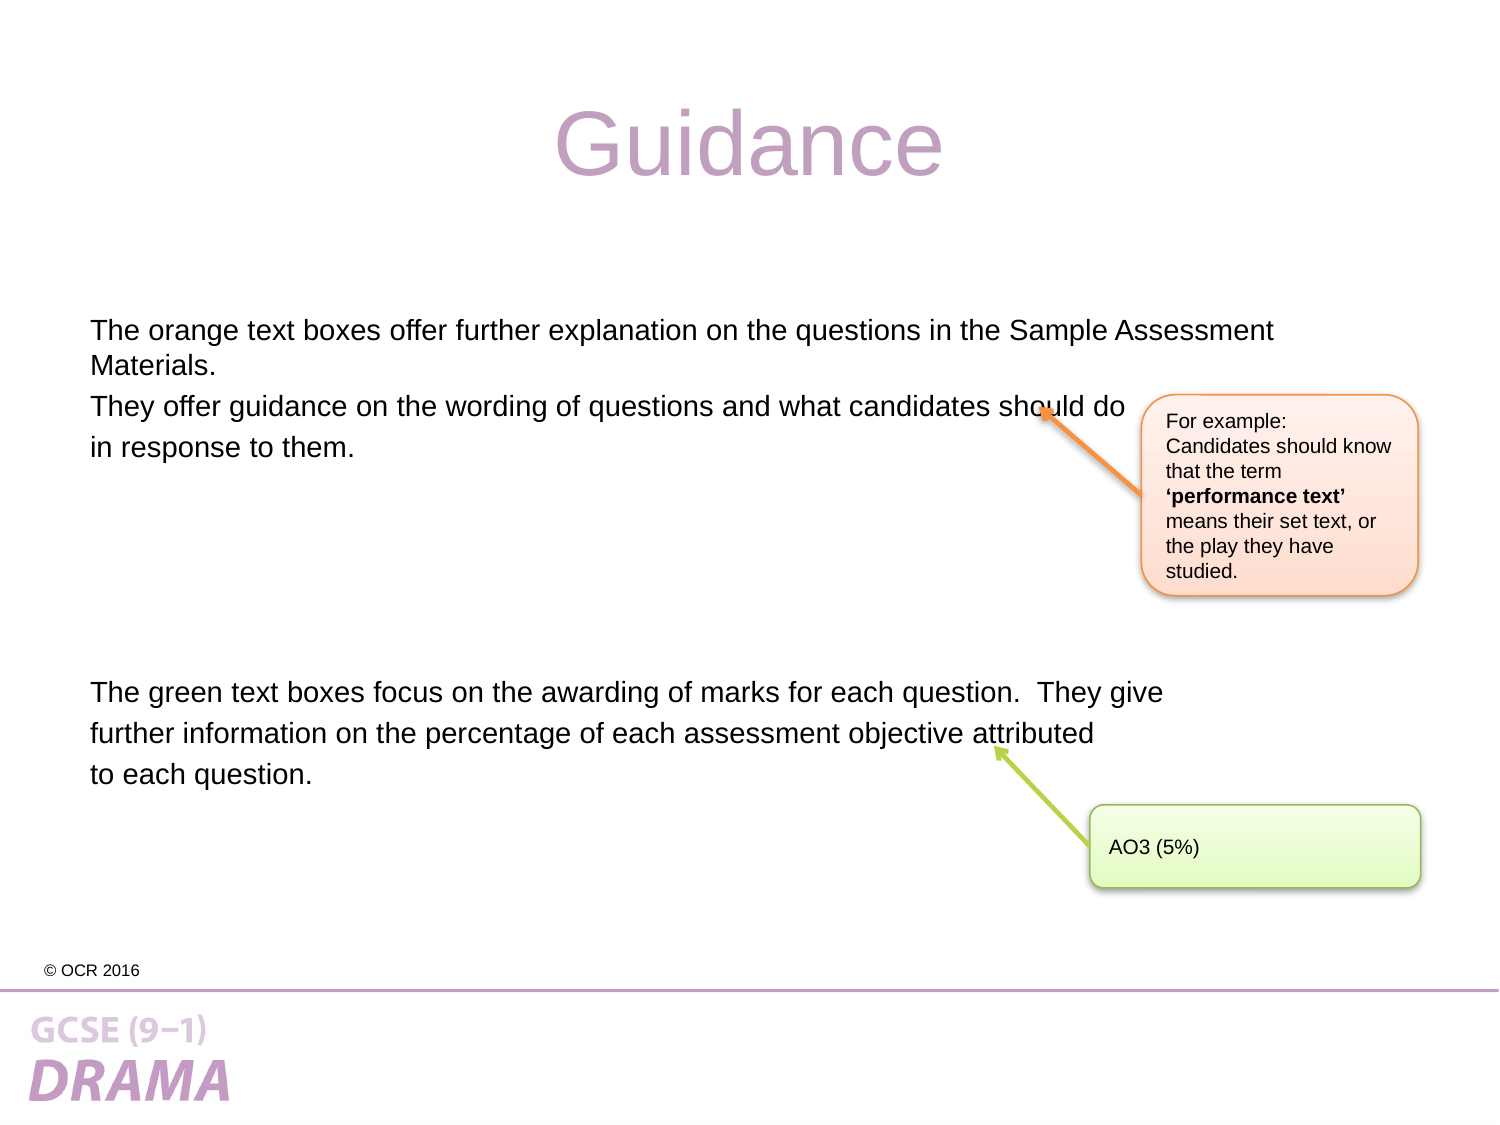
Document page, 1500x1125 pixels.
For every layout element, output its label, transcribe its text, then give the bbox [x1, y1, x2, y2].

text_box For example: Candidates should know that the term ‘performance text’ means their set text, or the play they have studied. [1140, 393, 1419, 597]
picture [0, 989, 1499, 1125]
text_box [1038, 406, 1142, 496]
list The orange text boxes offer further explanation on the questions in the Sample Assessment Materials. They offer guidance on the wording of questions and what candidates should do in response to them. The green text boxes focus on the awarding of marks for each question. They give further information on the percentage of each assessment objective attributed to each question. [75, 262, 1425, 965]
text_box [993, 745, 1091, 847]
title Guidance [75, 45, 1425, 233]
text_box AO3 (5%) [1089, 804, 1422, 889]
